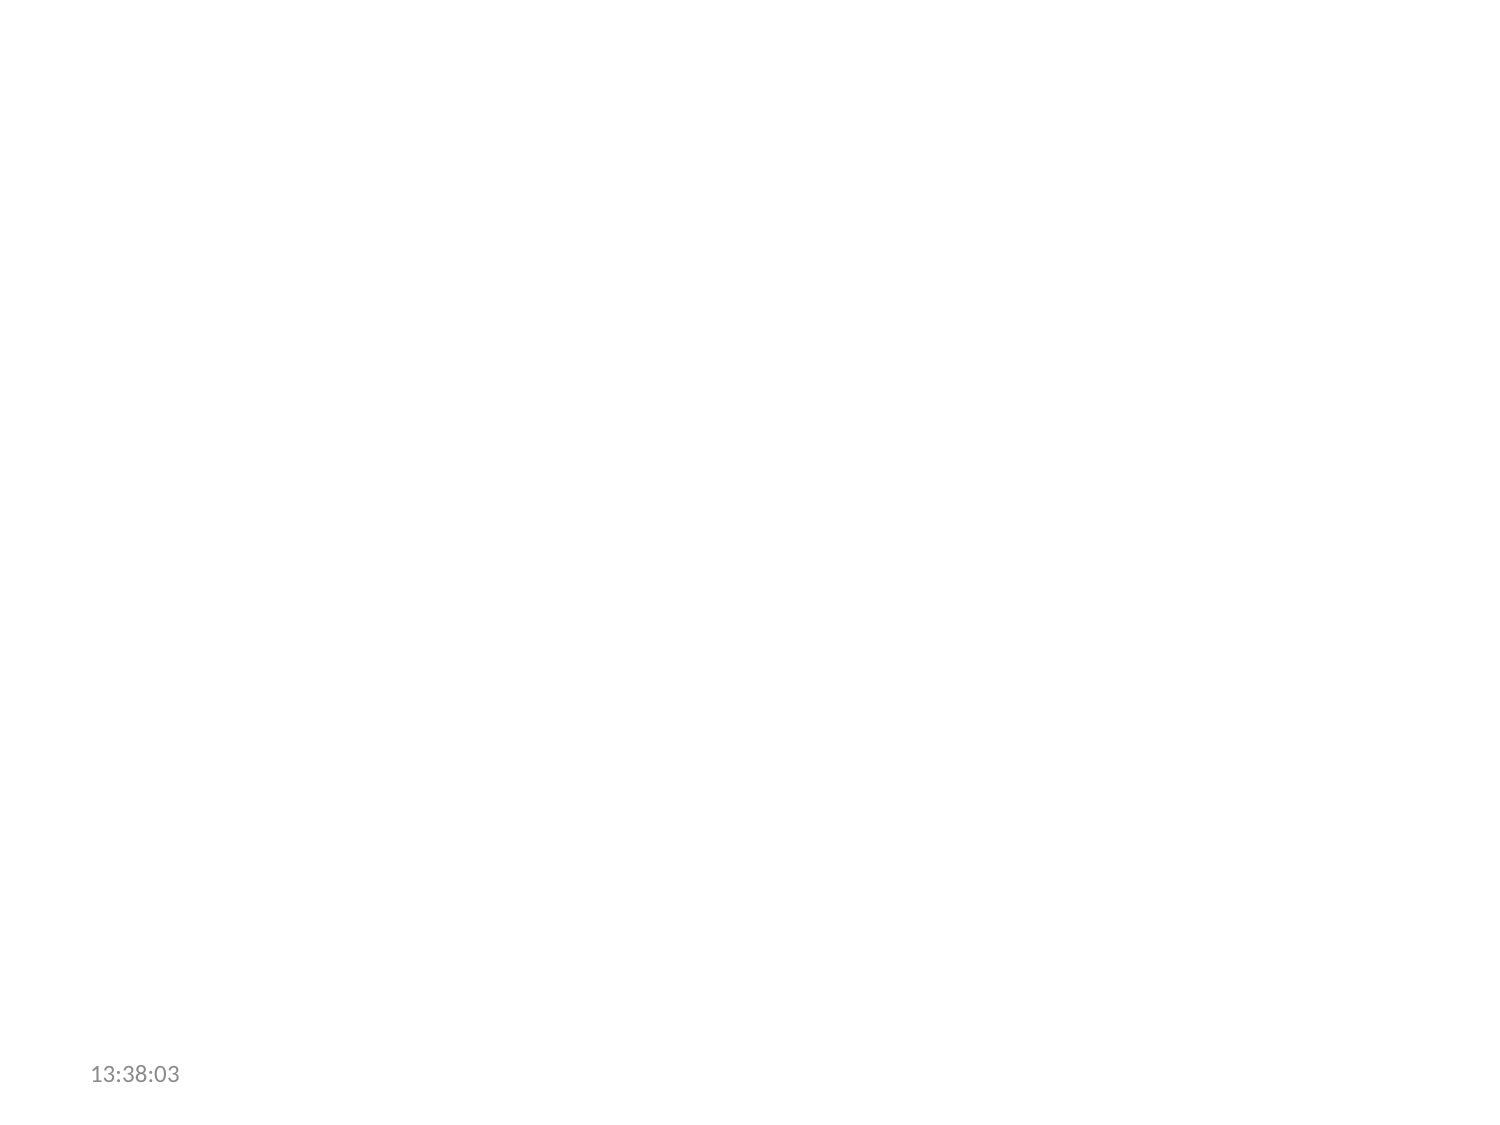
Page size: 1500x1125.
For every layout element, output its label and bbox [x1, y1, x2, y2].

slide_number [75, 1042, 425, 1103]
